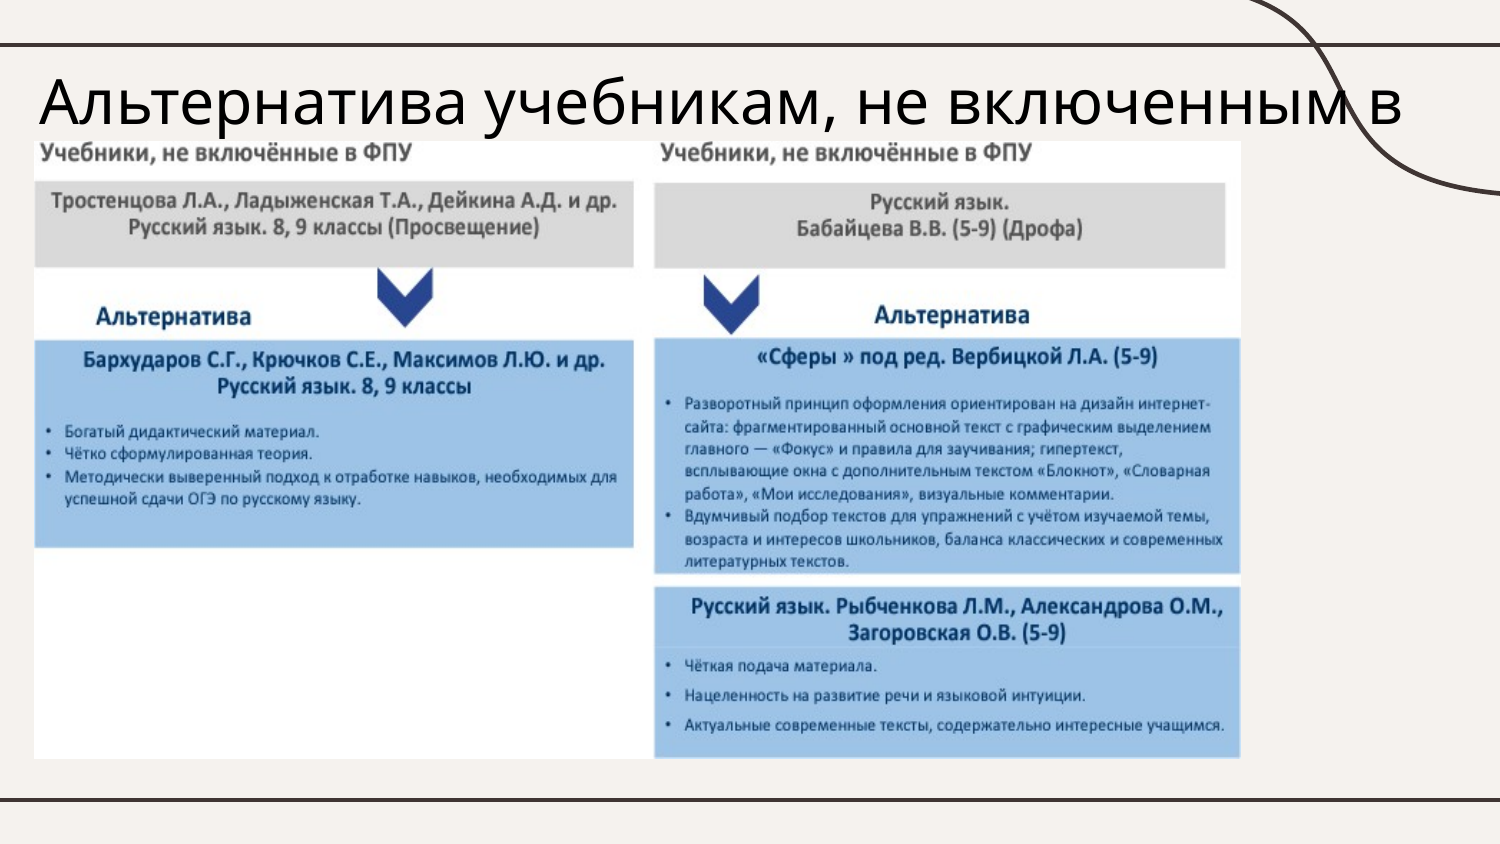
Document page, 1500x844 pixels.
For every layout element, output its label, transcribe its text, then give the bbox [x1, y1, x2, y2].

picture [33, 140, 1241, 759]
title Альтернатива учебникам, не включенным в ФПУ [24, 47, 1475, 142]
